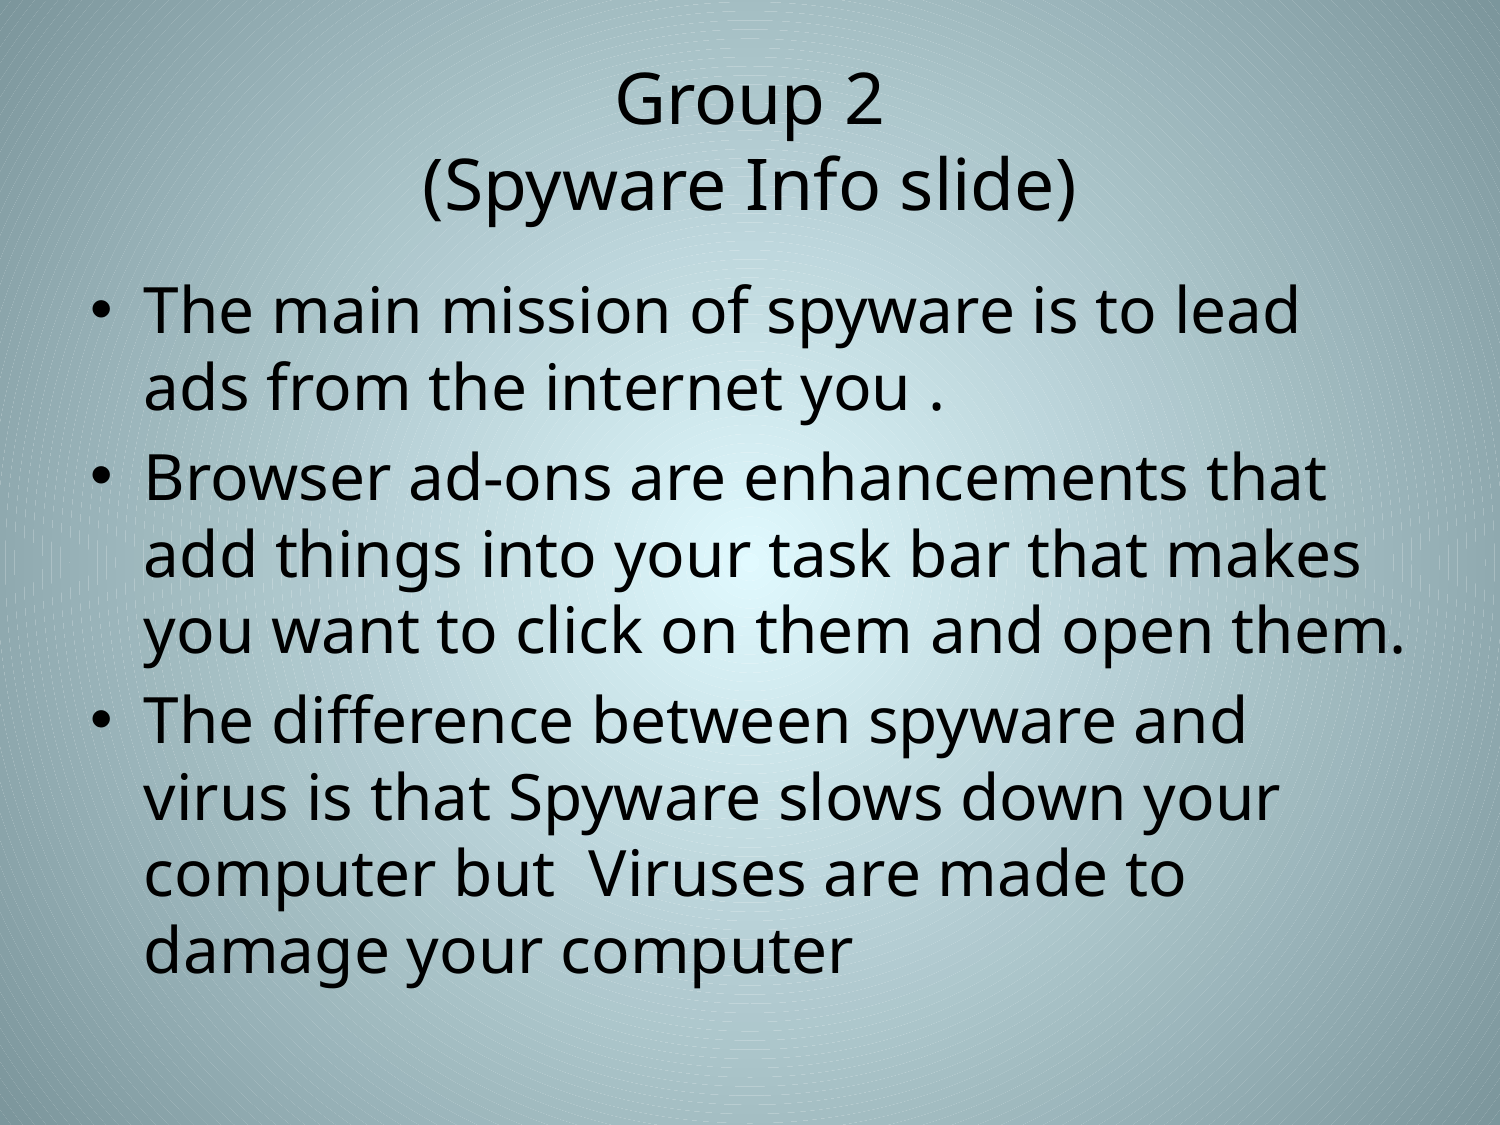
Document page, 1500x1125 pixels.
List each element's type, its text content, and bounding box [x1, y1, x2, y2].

list The main mission of spyware is to lead ads from the internet you . Browser ad-ons are enhancements that add things into your task bar that makes you want to click on them and open them. The difference between spyware and virus is that Spyware slows down your computer but Viruses are made to damage your computer [75, 262, 1425, 1005]
title Group 2 (Spyware Info slide) [75, 45, 1425, 233]
